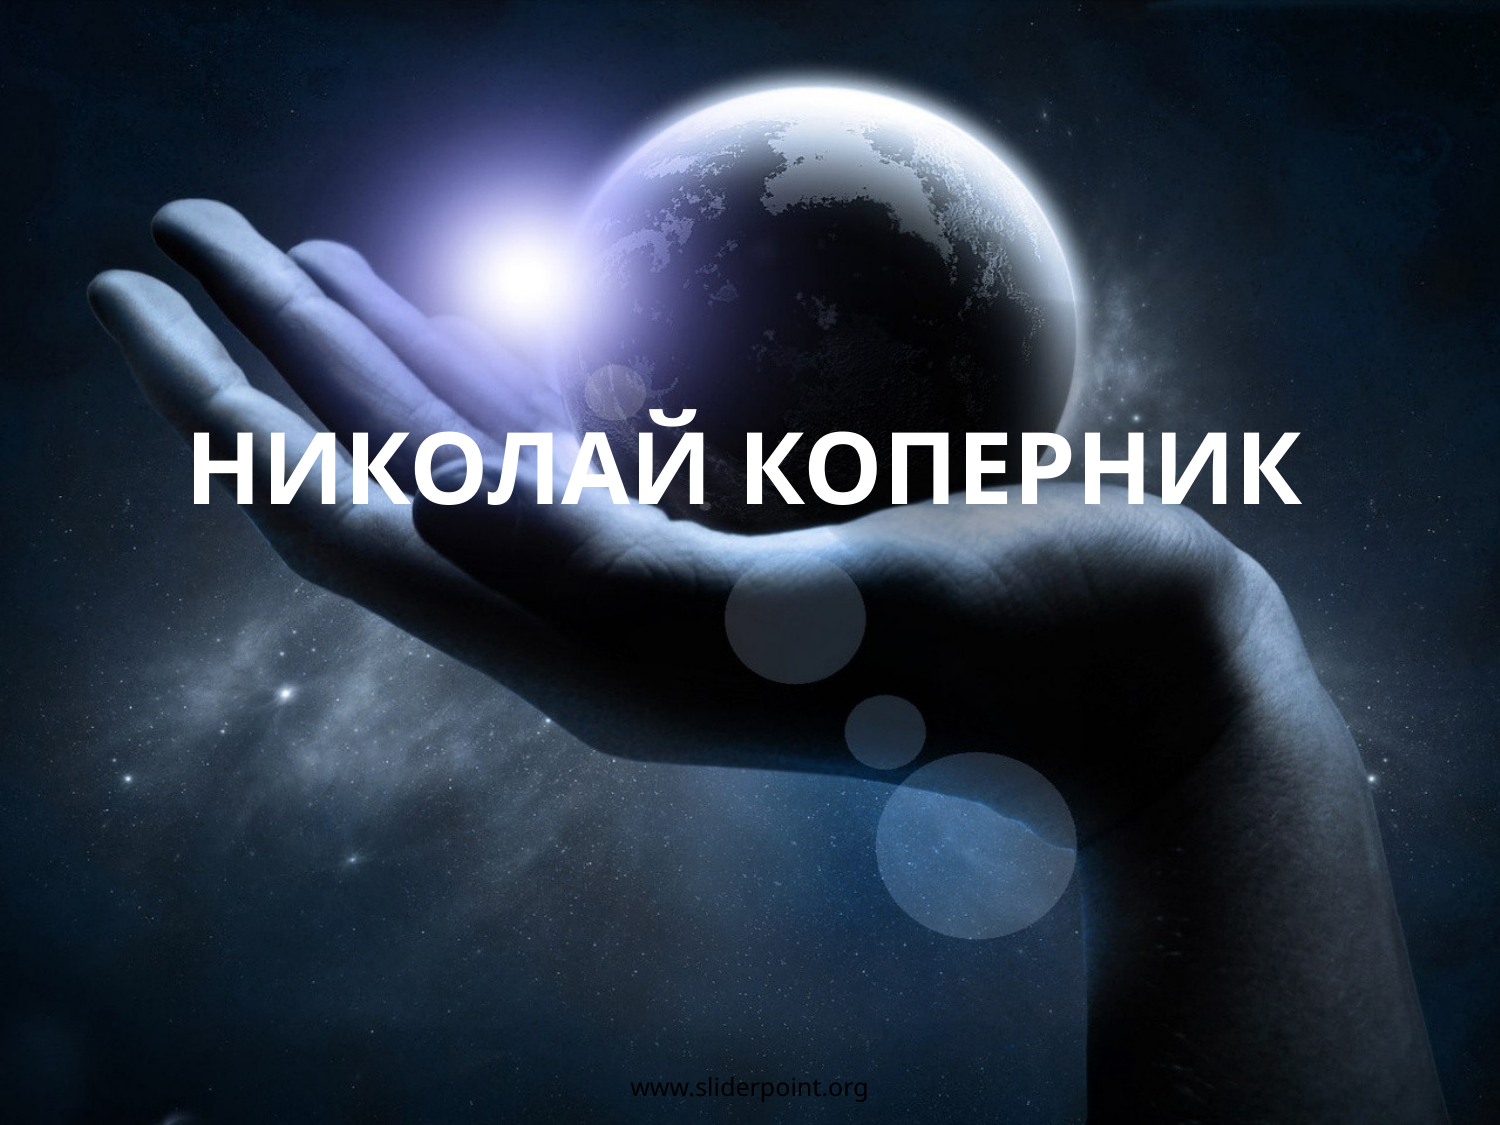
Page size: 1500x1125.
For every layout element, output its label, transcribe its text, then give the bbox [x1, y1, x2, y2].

title Николай Коперник [69, 224, 1420, 525]
picture [0, 0, 1500, 1125]
footer www.sliderpoint.org [512, 1052, 988, 1113]
